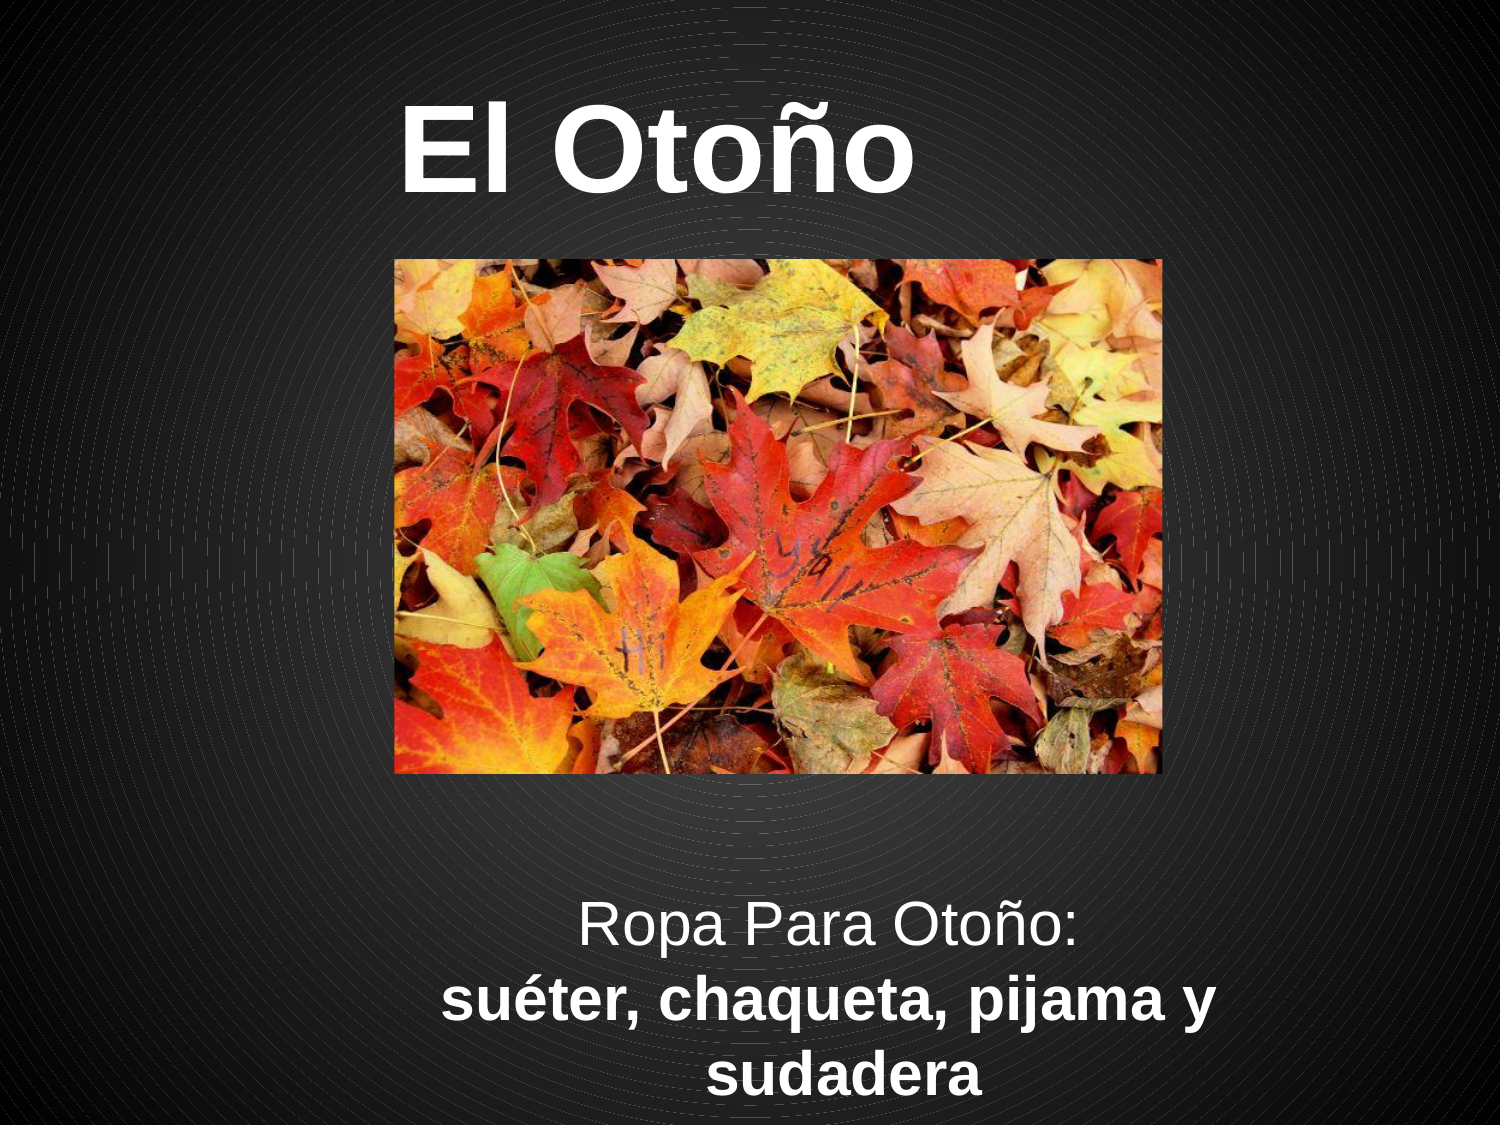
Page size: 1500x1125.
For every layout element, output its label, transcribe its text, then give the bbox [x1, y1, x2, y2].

text_box [394, 259, 1163, 774]
title El Otoño [75, 14, 1204, 233]
list Ropa Para Otoño: suéter, chaqueta, pijama y sudadera [335, 867, 1323, 1125]
